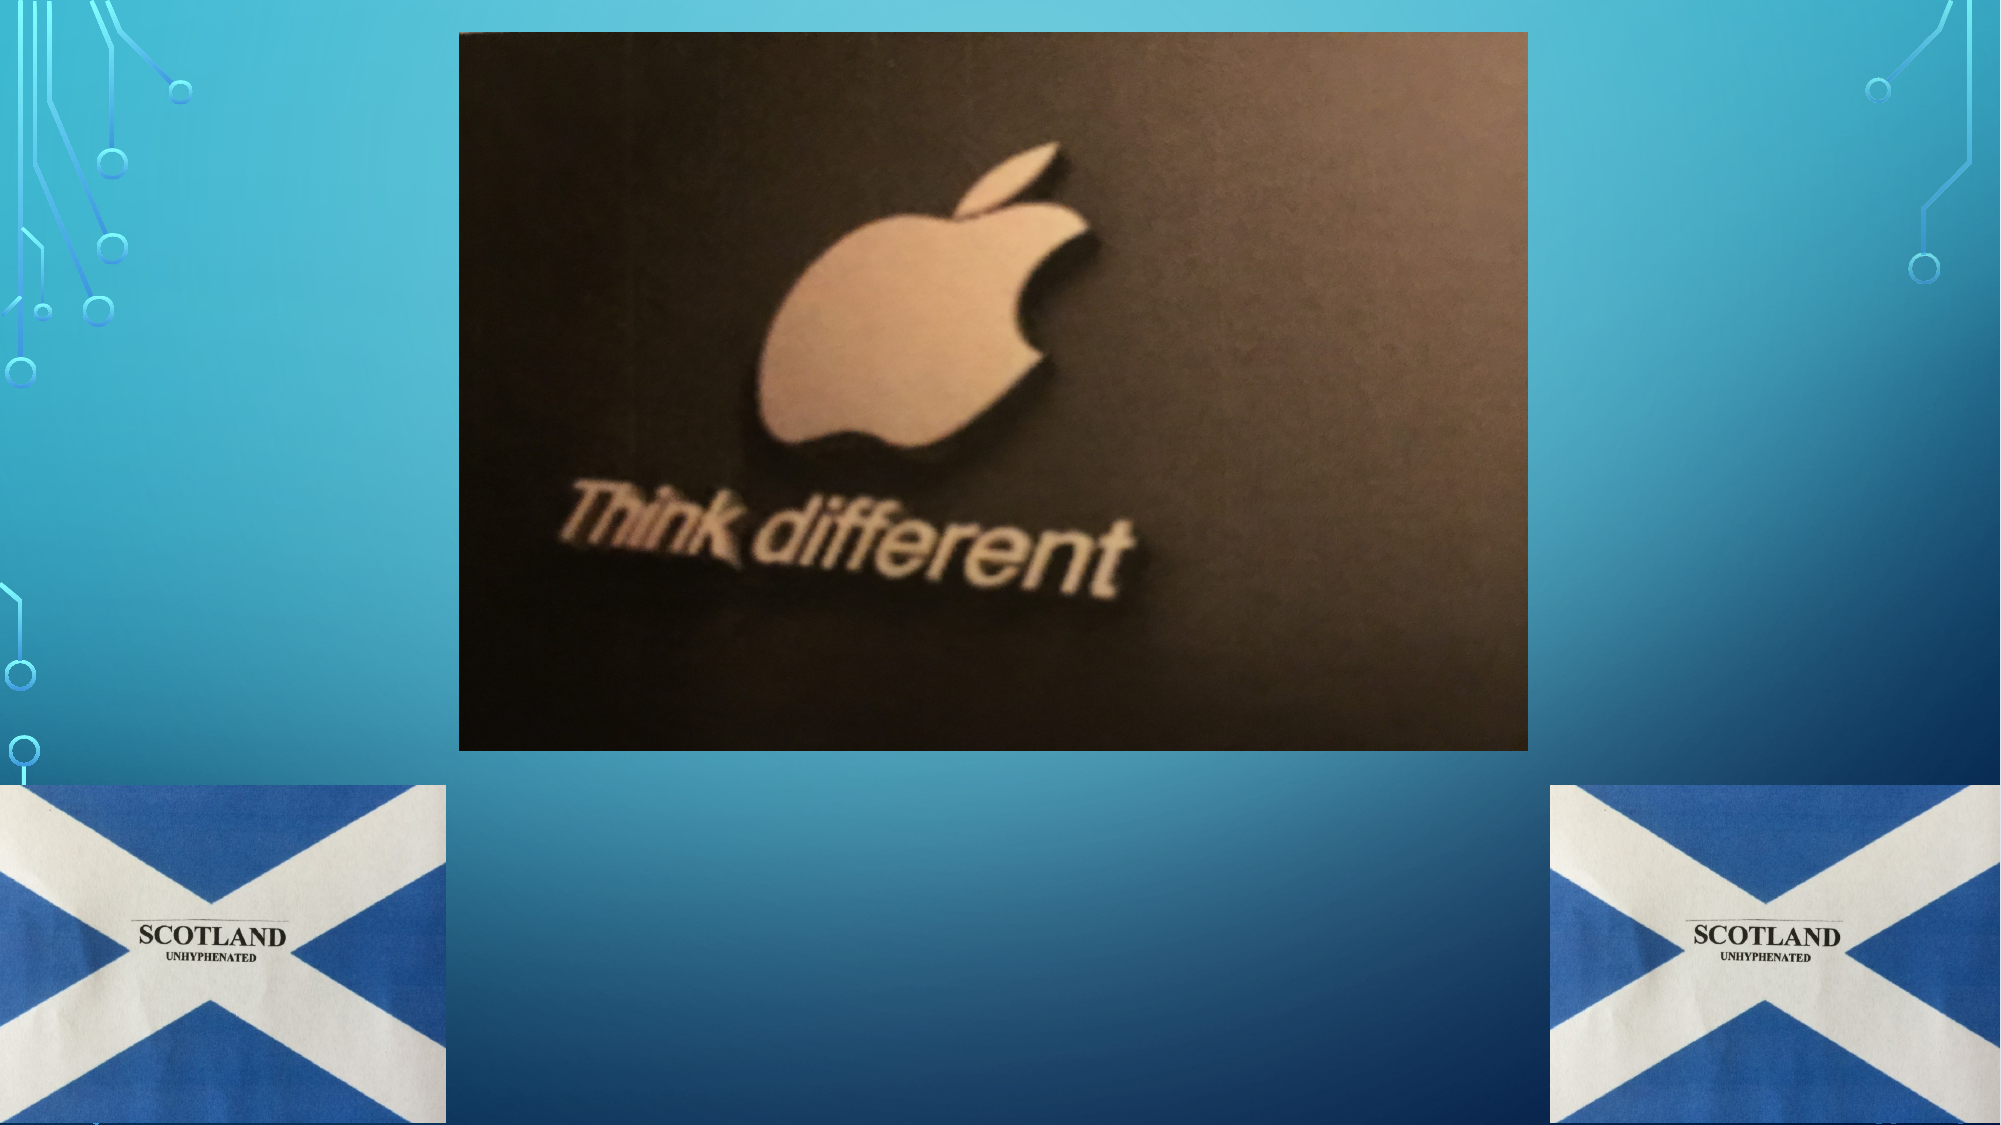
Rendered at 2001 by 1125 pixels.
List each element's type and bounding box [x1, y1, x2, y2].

picture [1549, 785, 2000, 1124]
picture [459, 32, 1528, 751]
picture [0, 785, 446, 1124]
